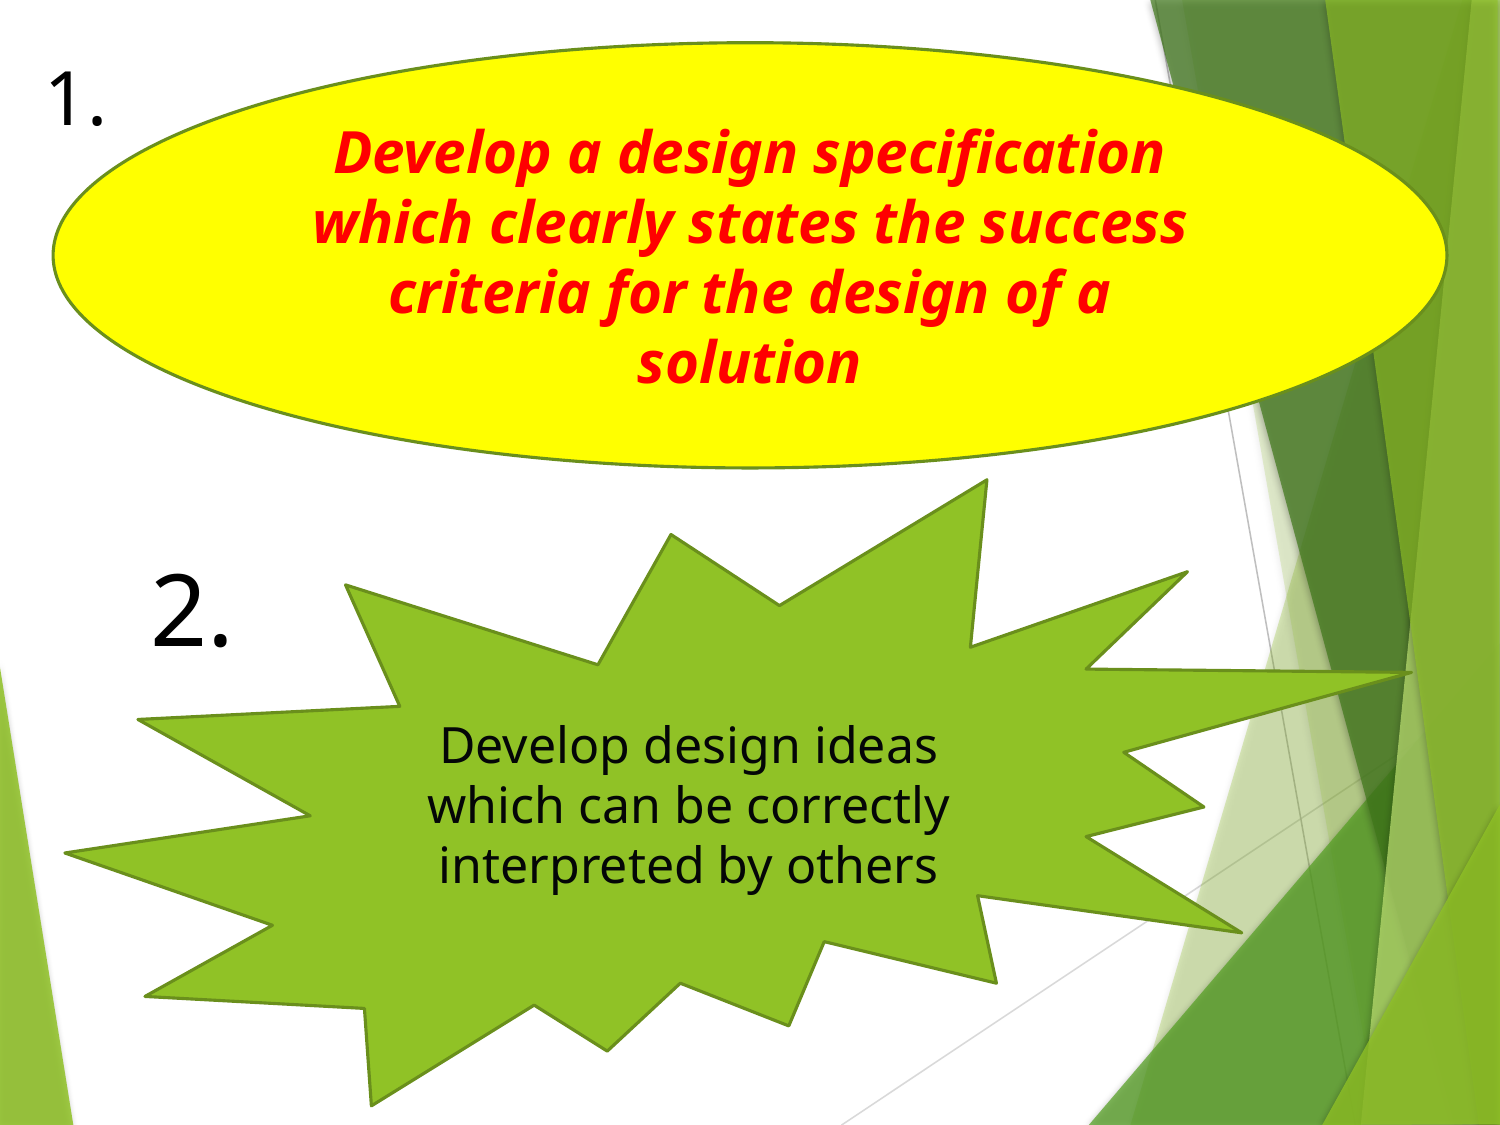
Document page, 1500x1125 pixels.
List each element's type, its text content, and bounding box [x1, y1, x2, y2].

text_box Develop a design specification which clearly states the success criteria for the design of a solution [51, 41, 1449, 470]
text_box 1. [29, 42, 148, 148]
text_box Develop design ideas which can be correctly interpreted by others [63, 478, 1414, 1108]
text_box 2. [135, 538, 302, 674]
